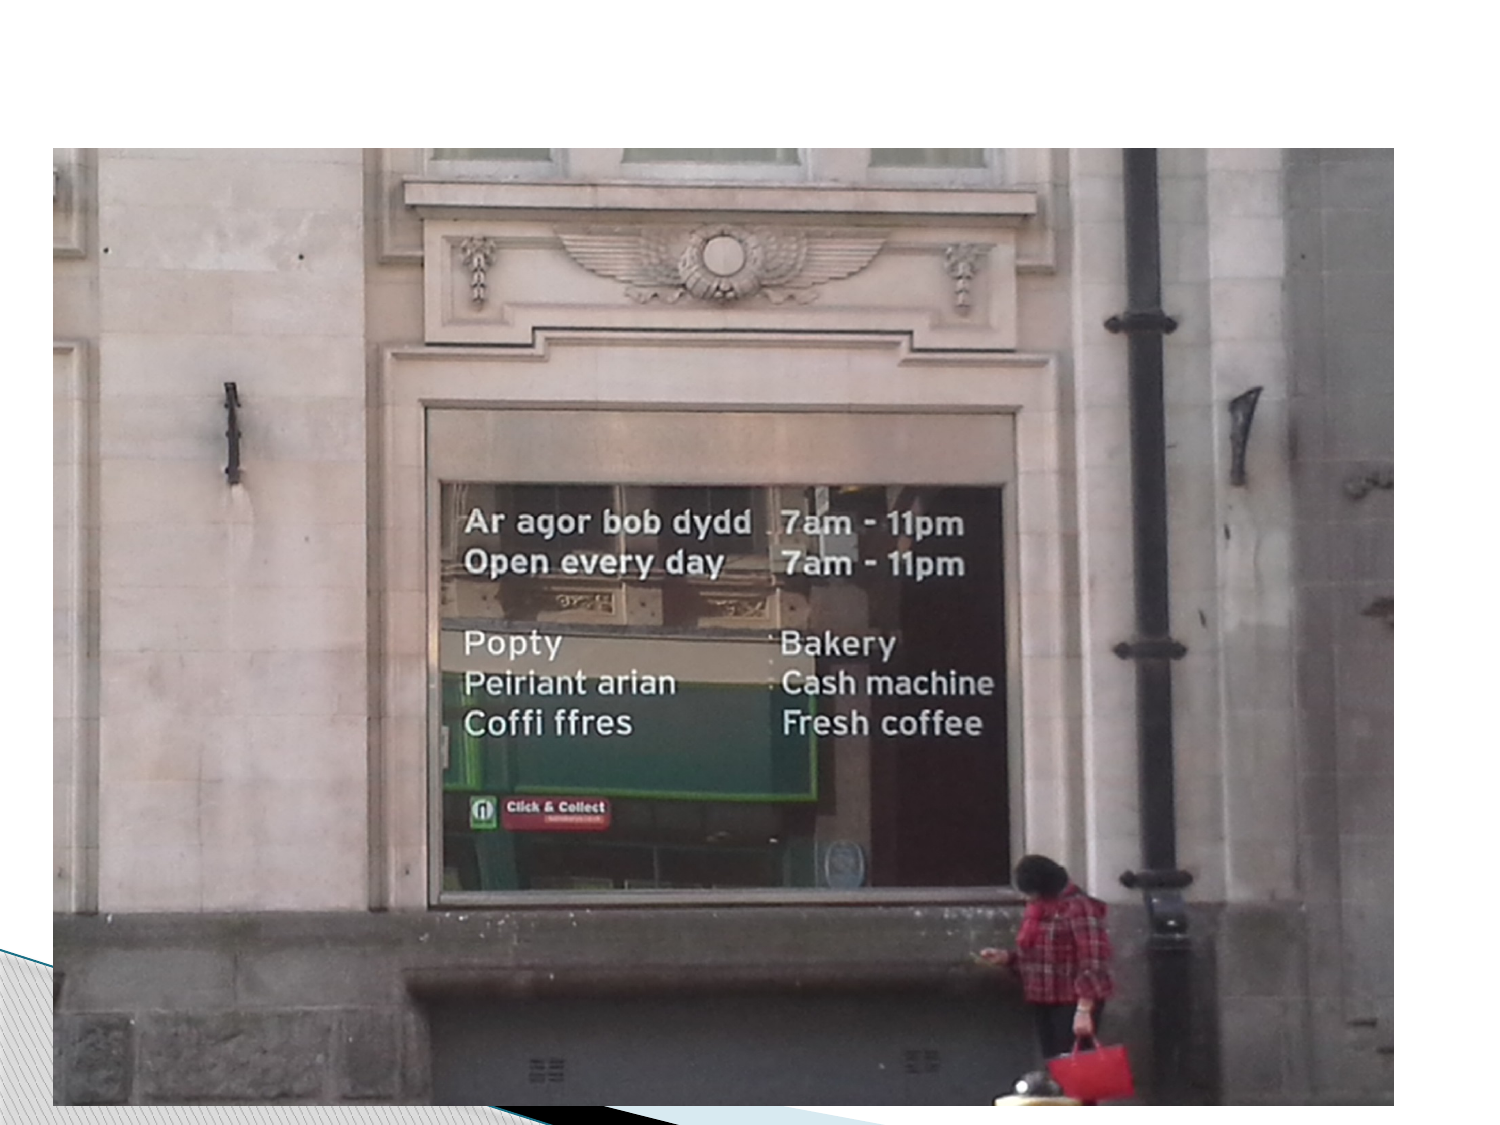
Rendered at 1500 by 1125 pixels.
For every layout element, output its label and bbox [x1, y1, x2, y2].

picture [52, 148, 1394, 1107]
